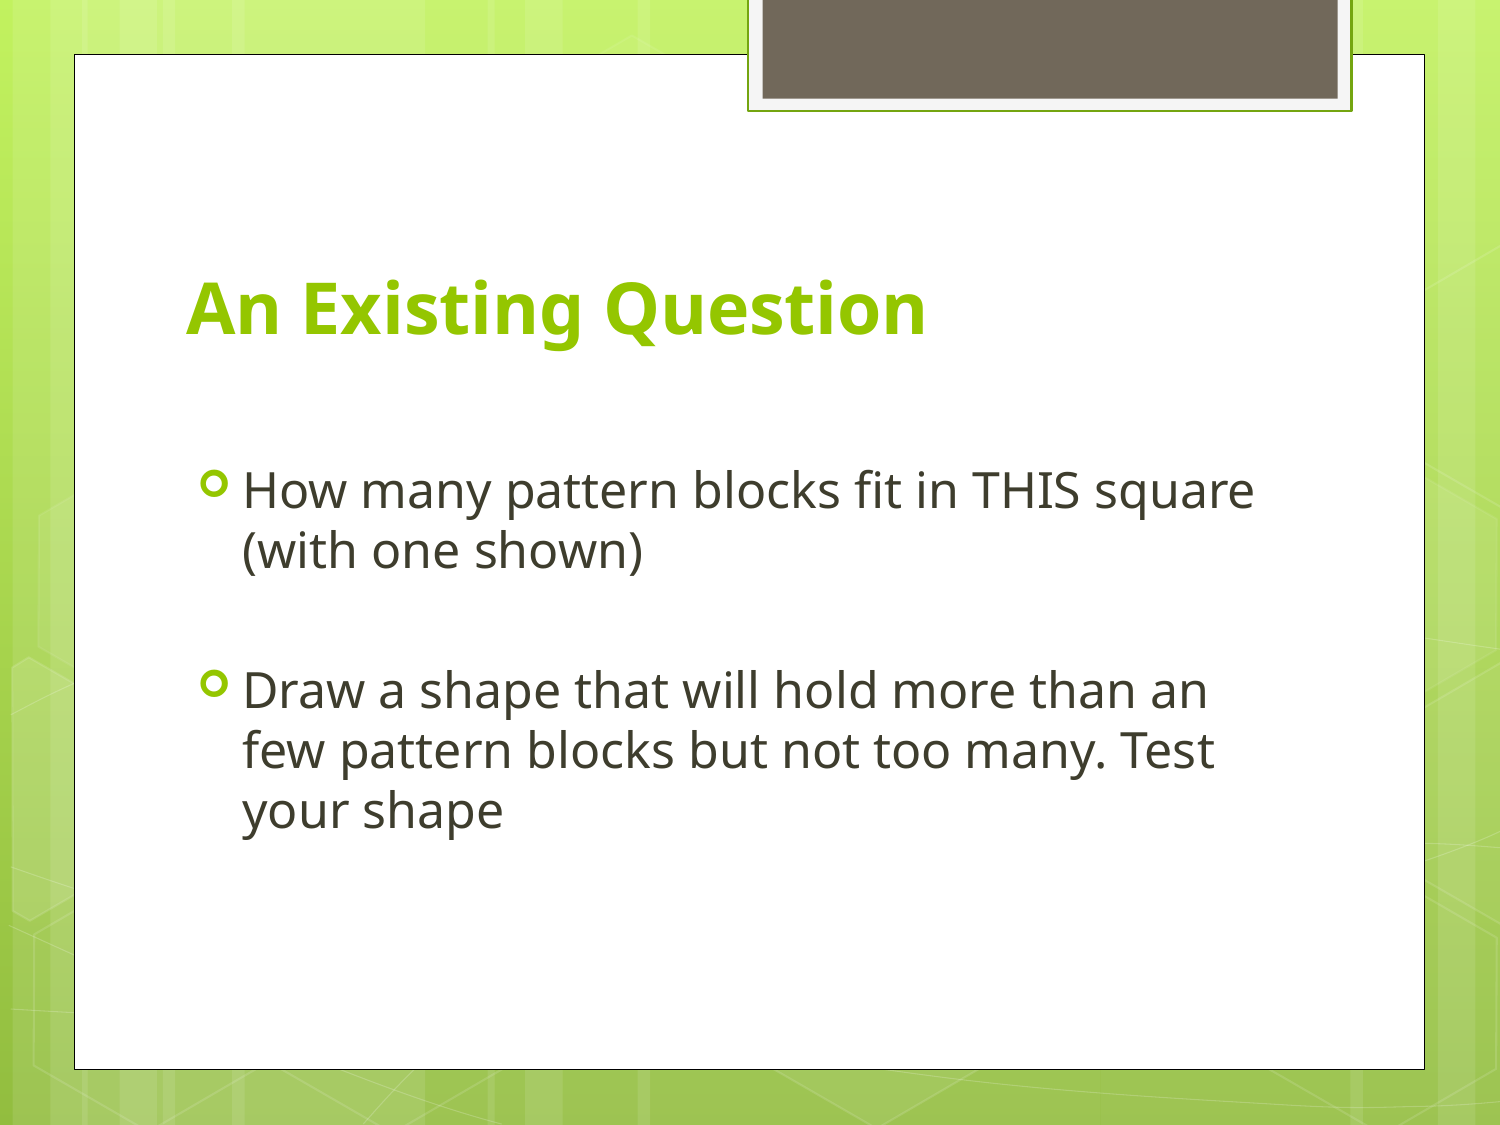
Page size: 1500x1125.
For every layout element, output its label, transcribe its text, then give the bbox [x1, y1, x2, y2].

title An Existing Question [171, 168, 1324, 357]
list How many pattern blocks fit in THIS square (with one shown) Draw a shape that will hold more than an few pattern blocks but not too many. Test your shape [171, 381, 1283, 957]
